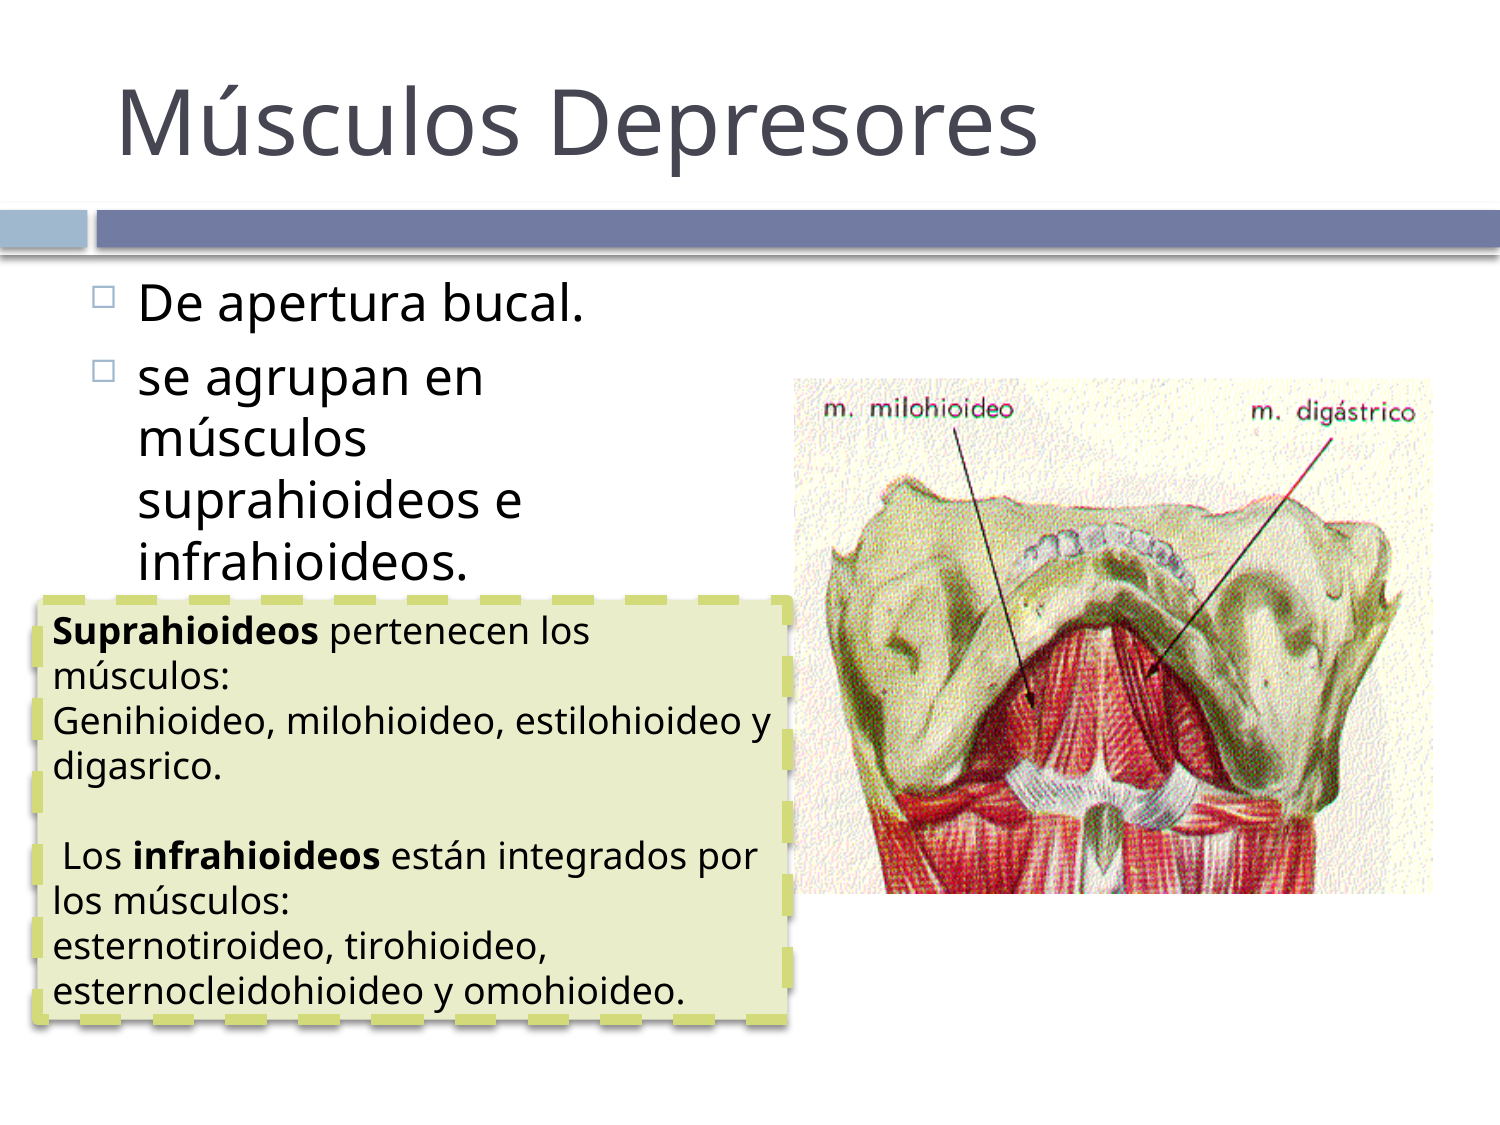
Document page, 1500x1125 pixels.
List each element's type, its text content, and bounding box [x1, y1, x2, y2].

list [794, 260, 1433, 1011]
list De apertura bucal. se agrupan en músculos suprahioideos e infrahioideos. [75, 262, 738, 598]
text_box Suprahioideos pertenecen los músculos: Genihioideo, milohioideo, estilohioideo y digasrico. Los infrahioideos están integrados por los músculos: esternotiroideo, tirohioideo, esternocleidohioideo y omohioideo. [37, 599, 788, 1020]
title Músculos Depresores [99, 37, 1438, 200]
